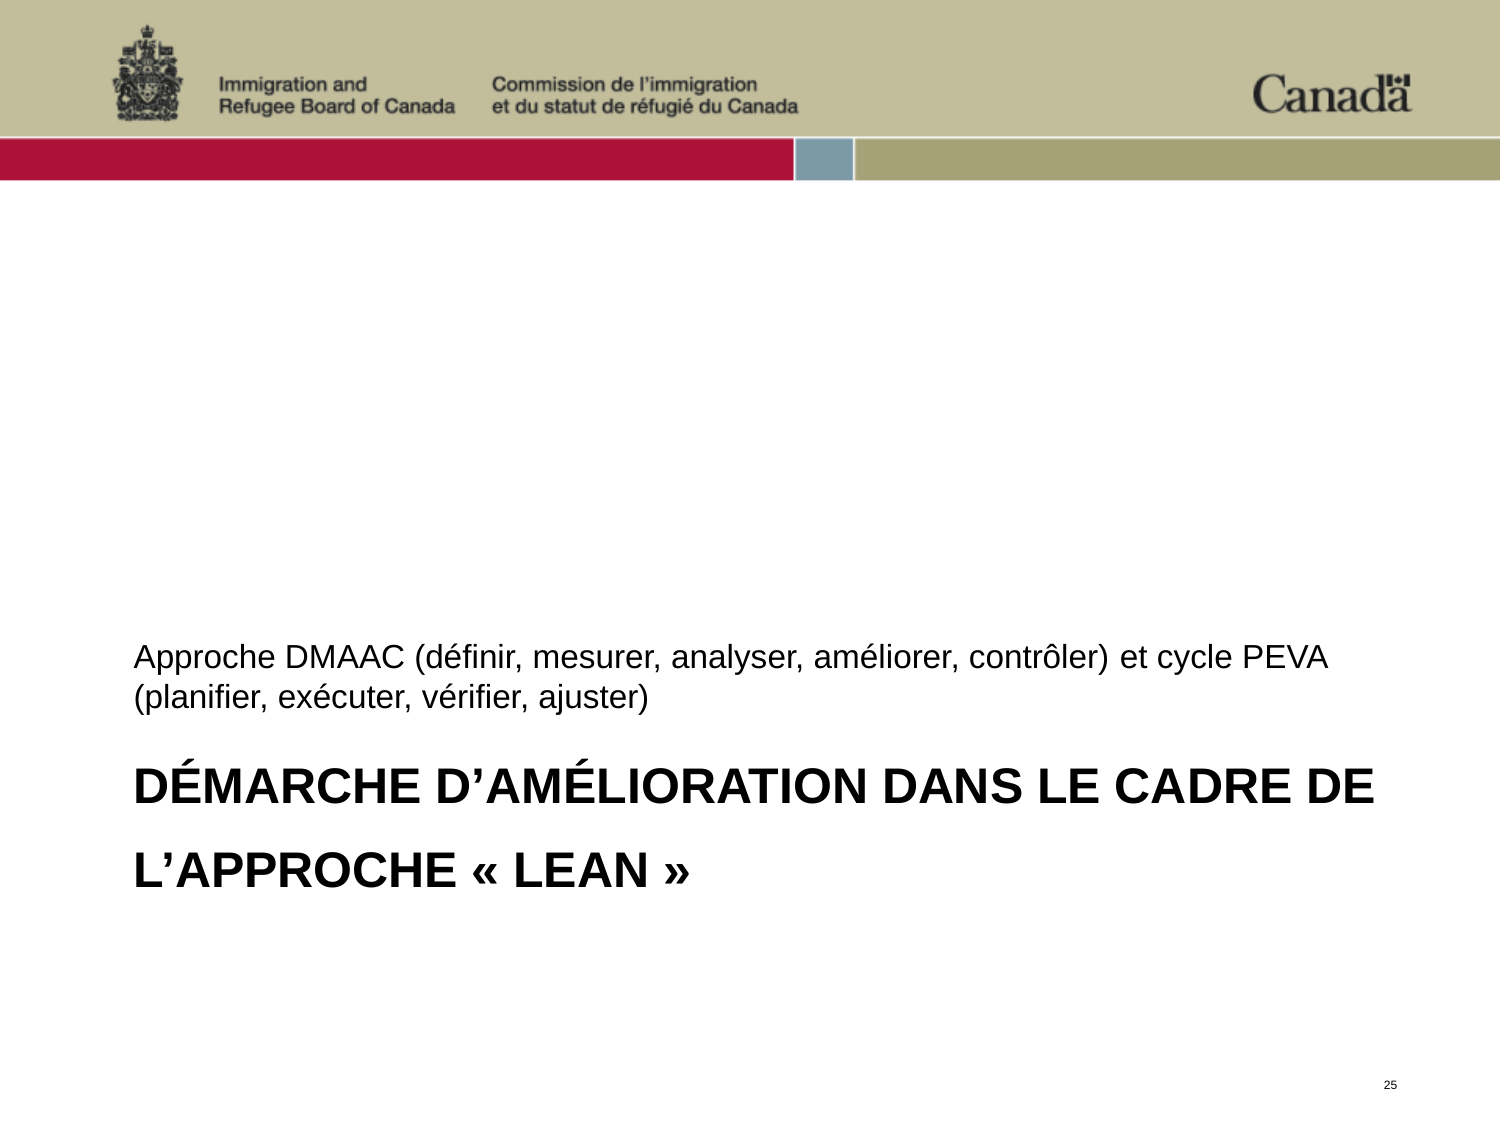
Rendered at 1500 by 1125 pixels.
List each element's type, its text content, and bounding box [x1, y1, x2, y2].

list Approche DMAAC (définir, mesurer, analyser, améliorer, contrôler) et cycle PEVA (planifier, exécuter, vérifier, ajuster) [118, 476, 1394, 723]
title démarche d’amélioration dans le cadre de l’approche « Lean » [118, 723, 1394, 947]
slide_number 25 [1099, 1024, 1413, 1101]
picture [0, 0, 1500, 1125]
